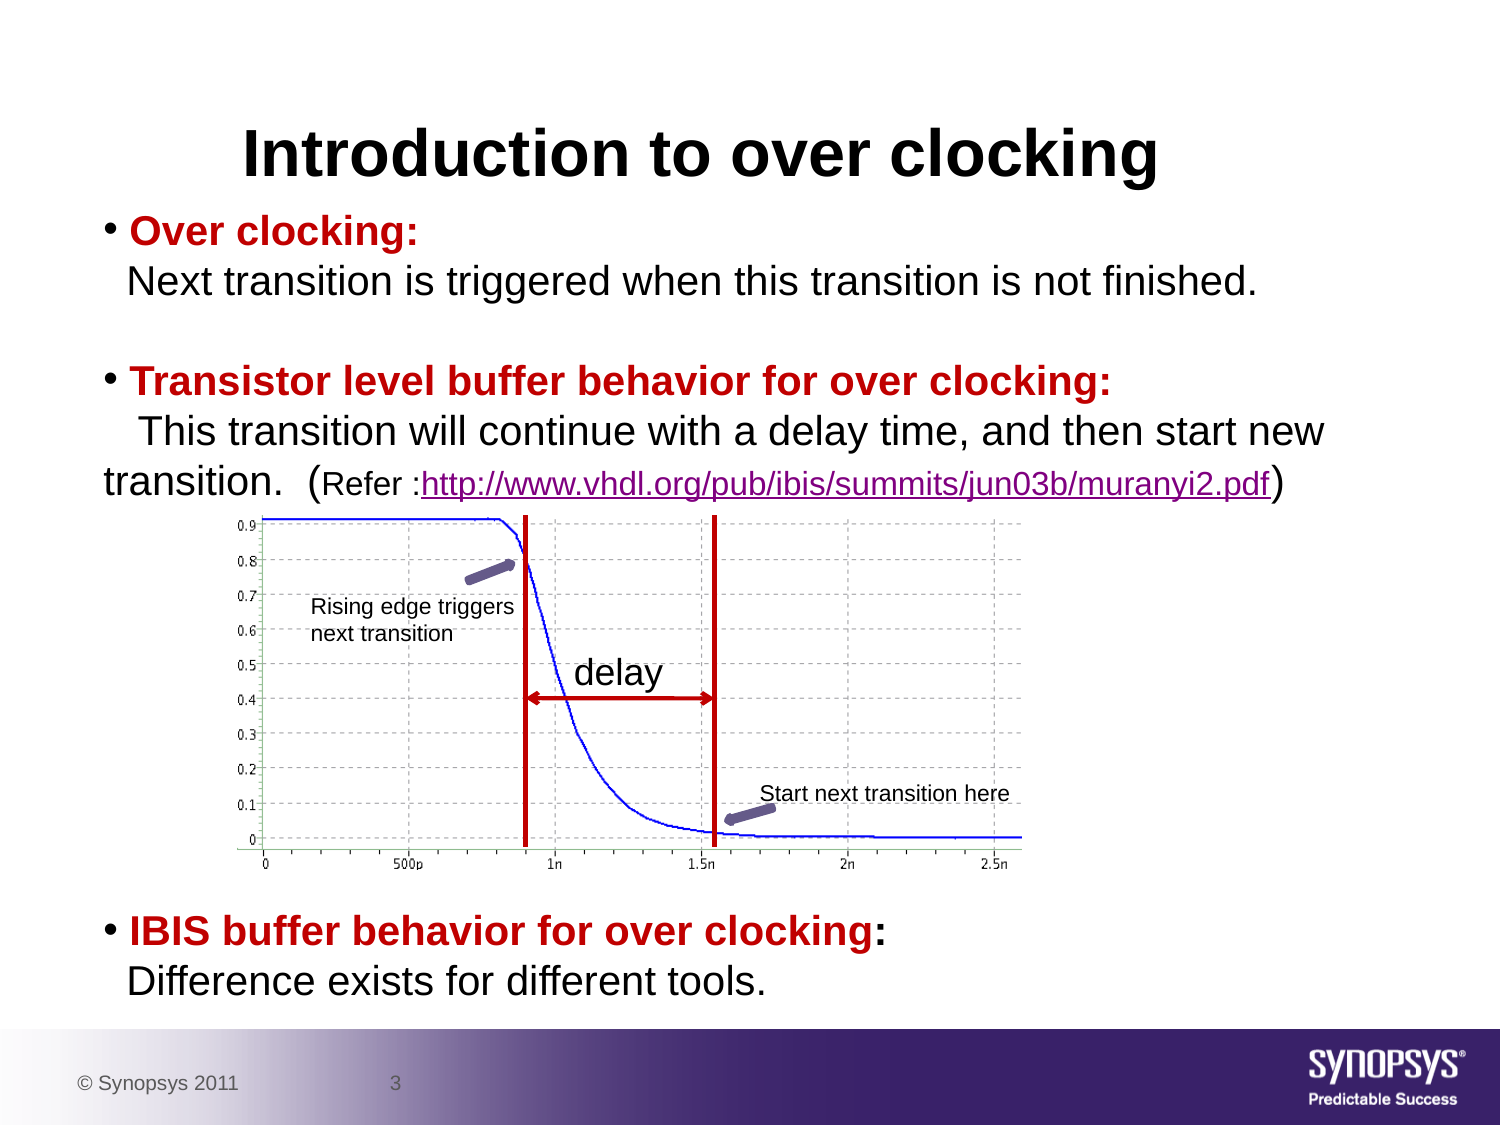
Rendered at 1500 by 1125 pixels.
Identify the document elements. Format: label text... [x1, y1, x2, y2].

title Introduction to over clocking [220, 56, 1202, 196]
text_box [237, 514, 1033, 870]
text_box Over clocking: Next transition is triggered when this transition is not finished. Transistor level buffer behavior for over clocking: This transition will continue with a delay time, and then start new transition. (Refer :http://www.vhdl.org/pub/ibis/summits/jun03b/muranyi2.pdf) IBIS buffer behavior for over clocking: Difference exists for different tools. [88, 196, 1406, 1012]
picture [0, 1029, 1500, 1125]
